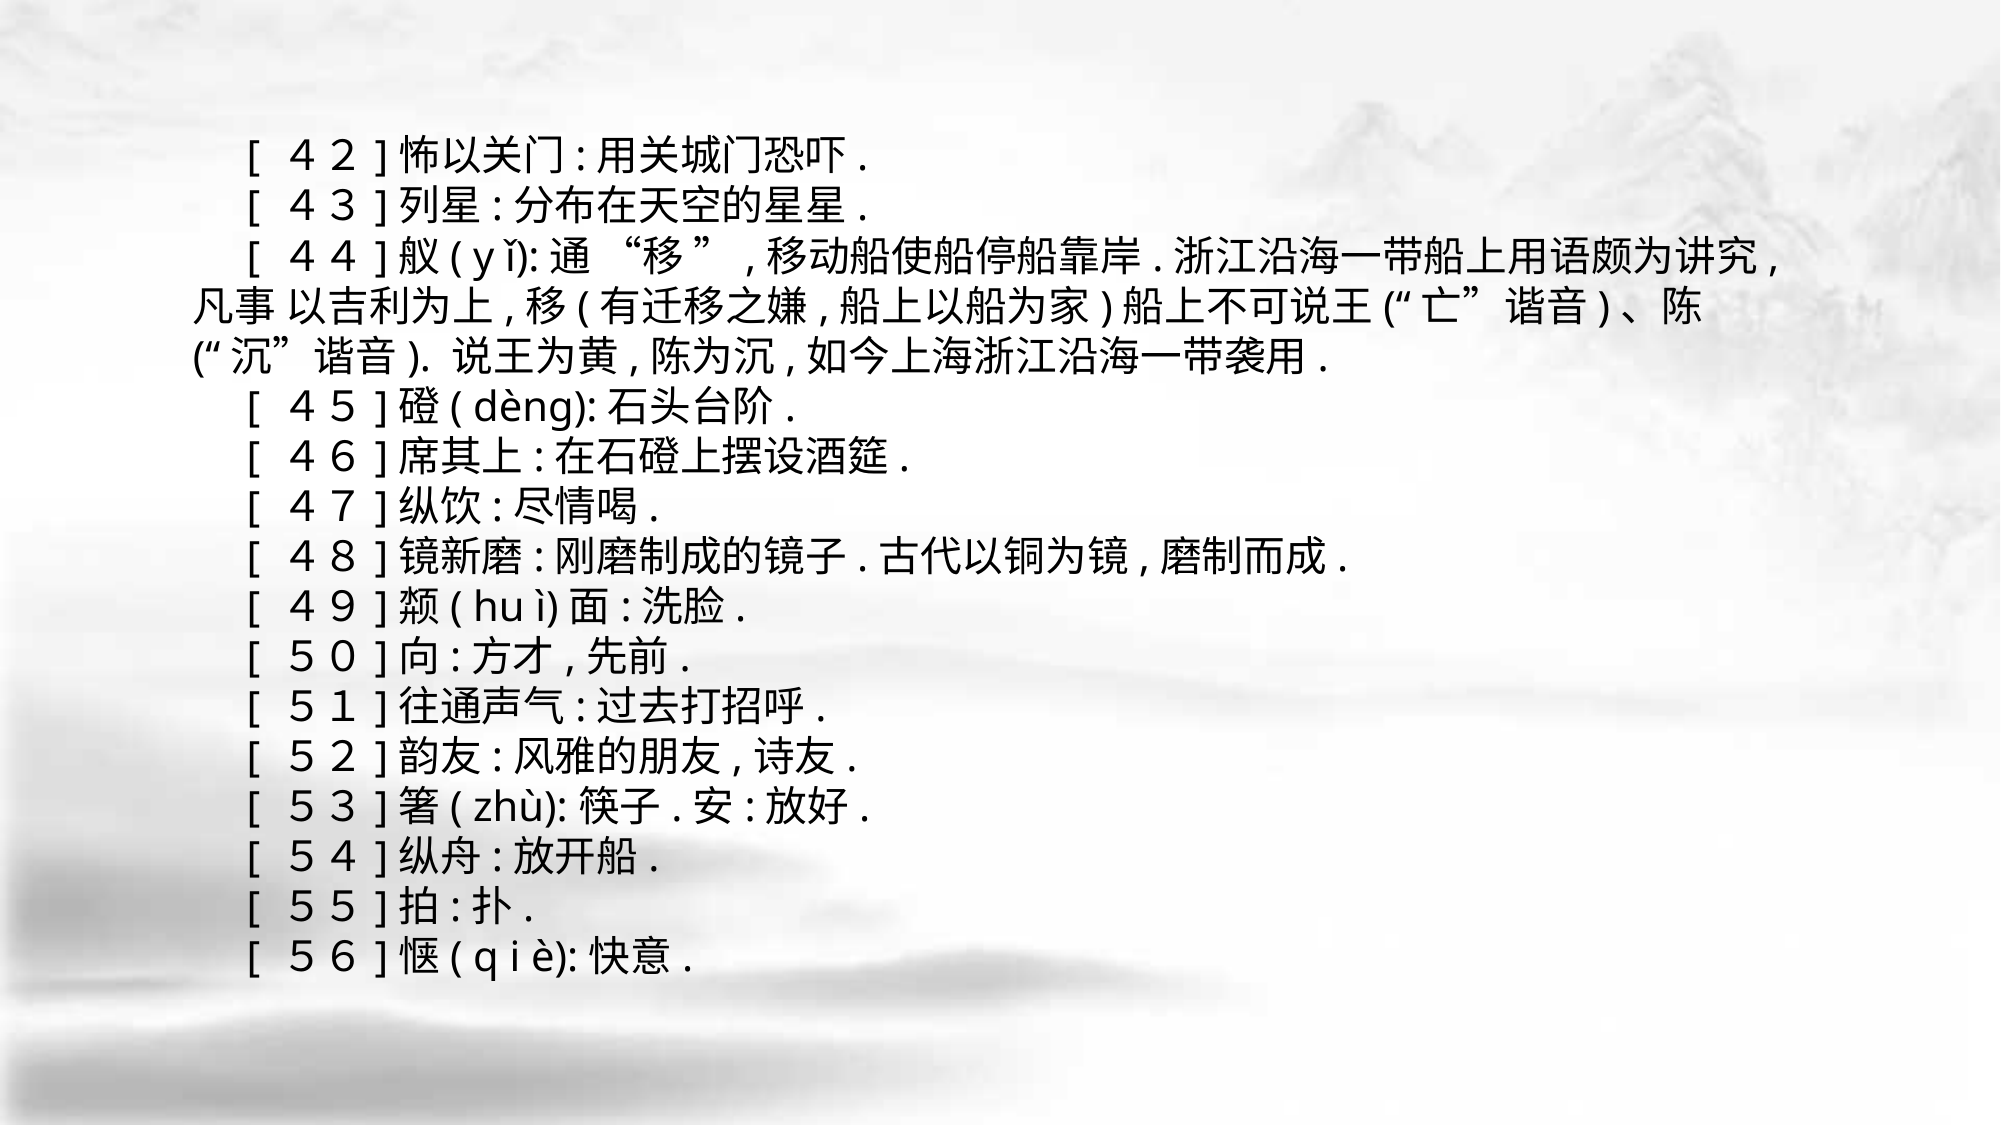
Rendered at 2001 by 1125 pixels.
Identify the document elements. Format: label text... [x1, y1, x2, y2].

text_box [ ４２]怖以关门:用关城门恐吓. [ ４３]列星:分布在天空的星星. [ ４４]舣( y ǐ):通 “移 ”,移动船使船停船靠岸.浙江沿海一带船上用语颇为讲究,凡事 以吉利为上,移(有迁移之嫌,船上以船为家)船上不可说王(“亡”谐音)、陈(“沉”谐音). 说王为黄,陈为沉,如今上海浙江沿海一带袭用. [ ４５]磴( dèng):石头台阶. [ ４６]席其上:在石磴上摆设酒筵. [ ４７]纵饮:尽情喝. [ ４８]镜新磨:刚磨制成的镜子.古代以铜为镜,磨制而成. [ ４９]颒( hu ì)面:洗脸. [ ５０]向:方才,先前. [ ５１]往通声气:过去打招呼. [ ５２]韵友:风雅的朋友,诗友. [ ５３]箸( zhù):筷子.安:放好. [ ５４]纵舟:放开船. [ ５５]拍:扑. [ ５６]惬( q i è):快意. [178, 121, 1807, 1037]
picture [0, 0, 2001, 1125]
